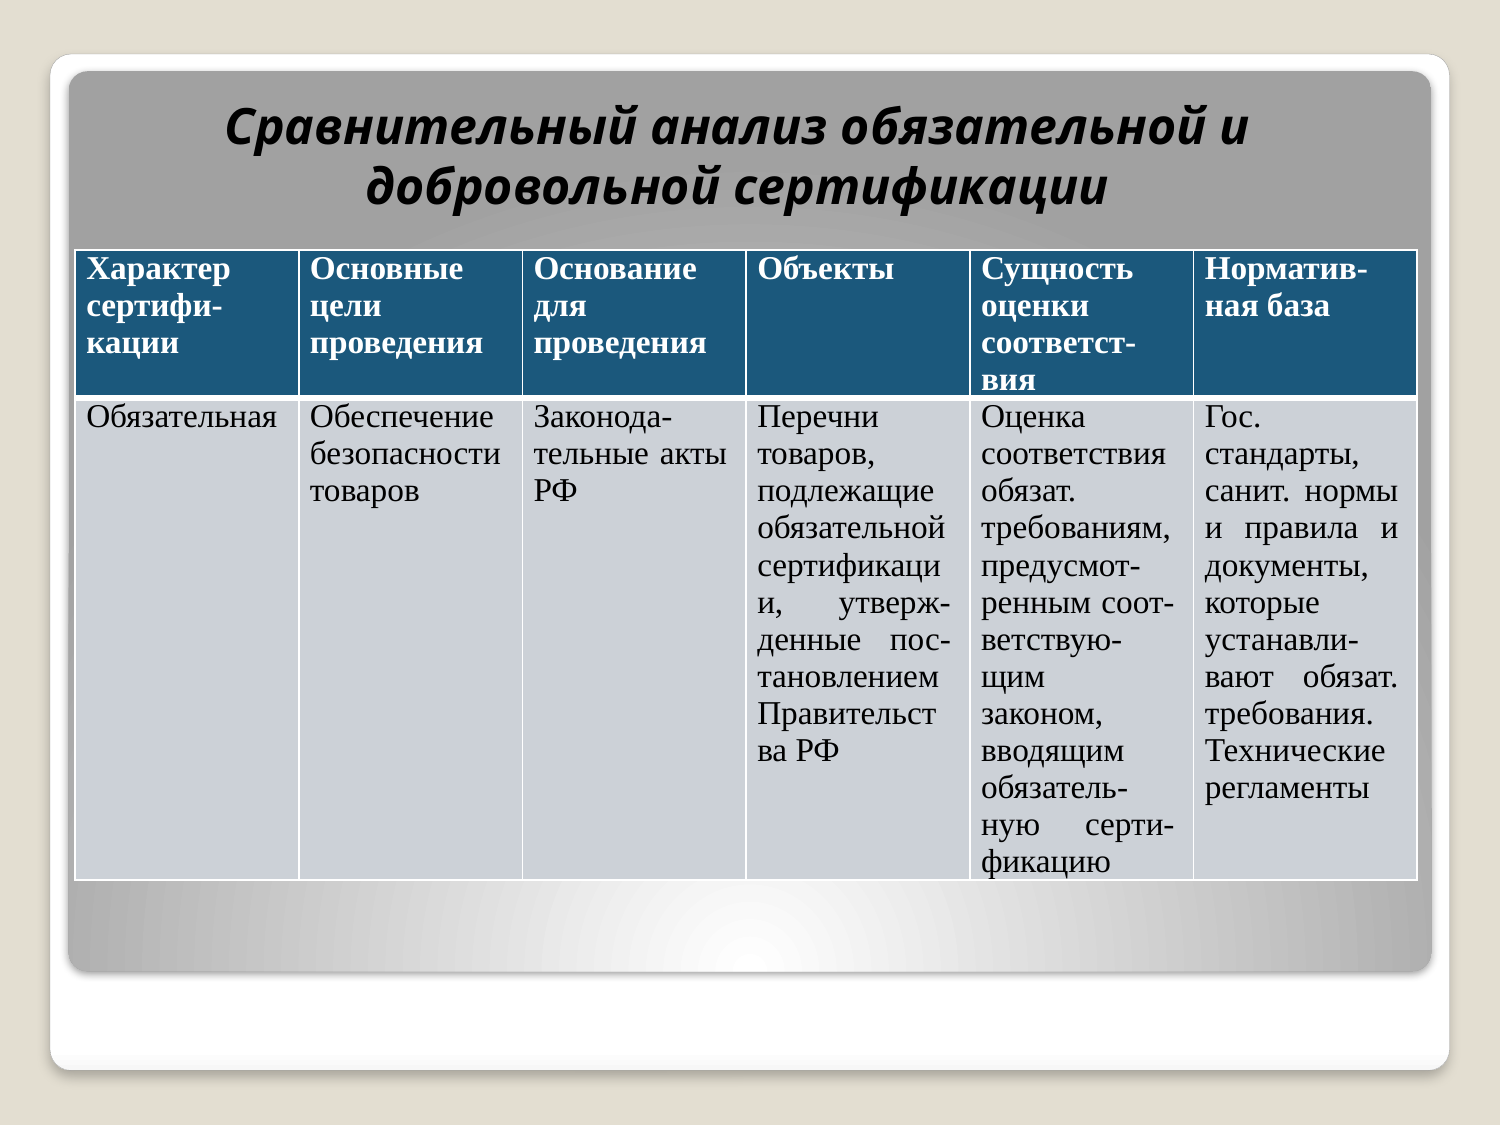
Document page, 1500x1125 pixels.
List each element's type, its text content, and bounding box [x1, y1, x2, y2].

table_cell Обязательная [76, 401, 298, 879]
table_header Объекты [747, 251, 969, 395]
text_box Сравнительный анализ обязательной и добровольной сертификации [62, 87, 1413, 223]
table_header Норматив-ная база [1194, 251, 1416, 395]
table_cell Оценка соответствия обязат. требованиям, предусмот-ренным соот-ветствую-щим законом, вводящим обязатель-ную серти-фикацию [971, 401, 1193, 879]
table_header Основные цели проведения [300, 251, 522, 395]
table_cell Законода-тельные акты РФ [523, 401, 745, 879]
table_header Характер сертифи-кации [76, 251, 298, 395]
table_cell Обеспечение безопасности товаров [300, 401, 522, 879]
table_cell Гос. стандарты, санит. нормы и правила и документы, которые устанавли-вают обязат. требования. Технические регламенты [1194, 401, 1416, 879]
table_cell Перечни товаров, подлежащие обязательной сертификации, утверж-денные пос-тановлением Правительства РФ [747, 401, 969, 879]
table_header Сущность оценки соответст-вия [971, 251, 1193, 395]
table_header Основание для проведения [523, 251, 745, 395]
